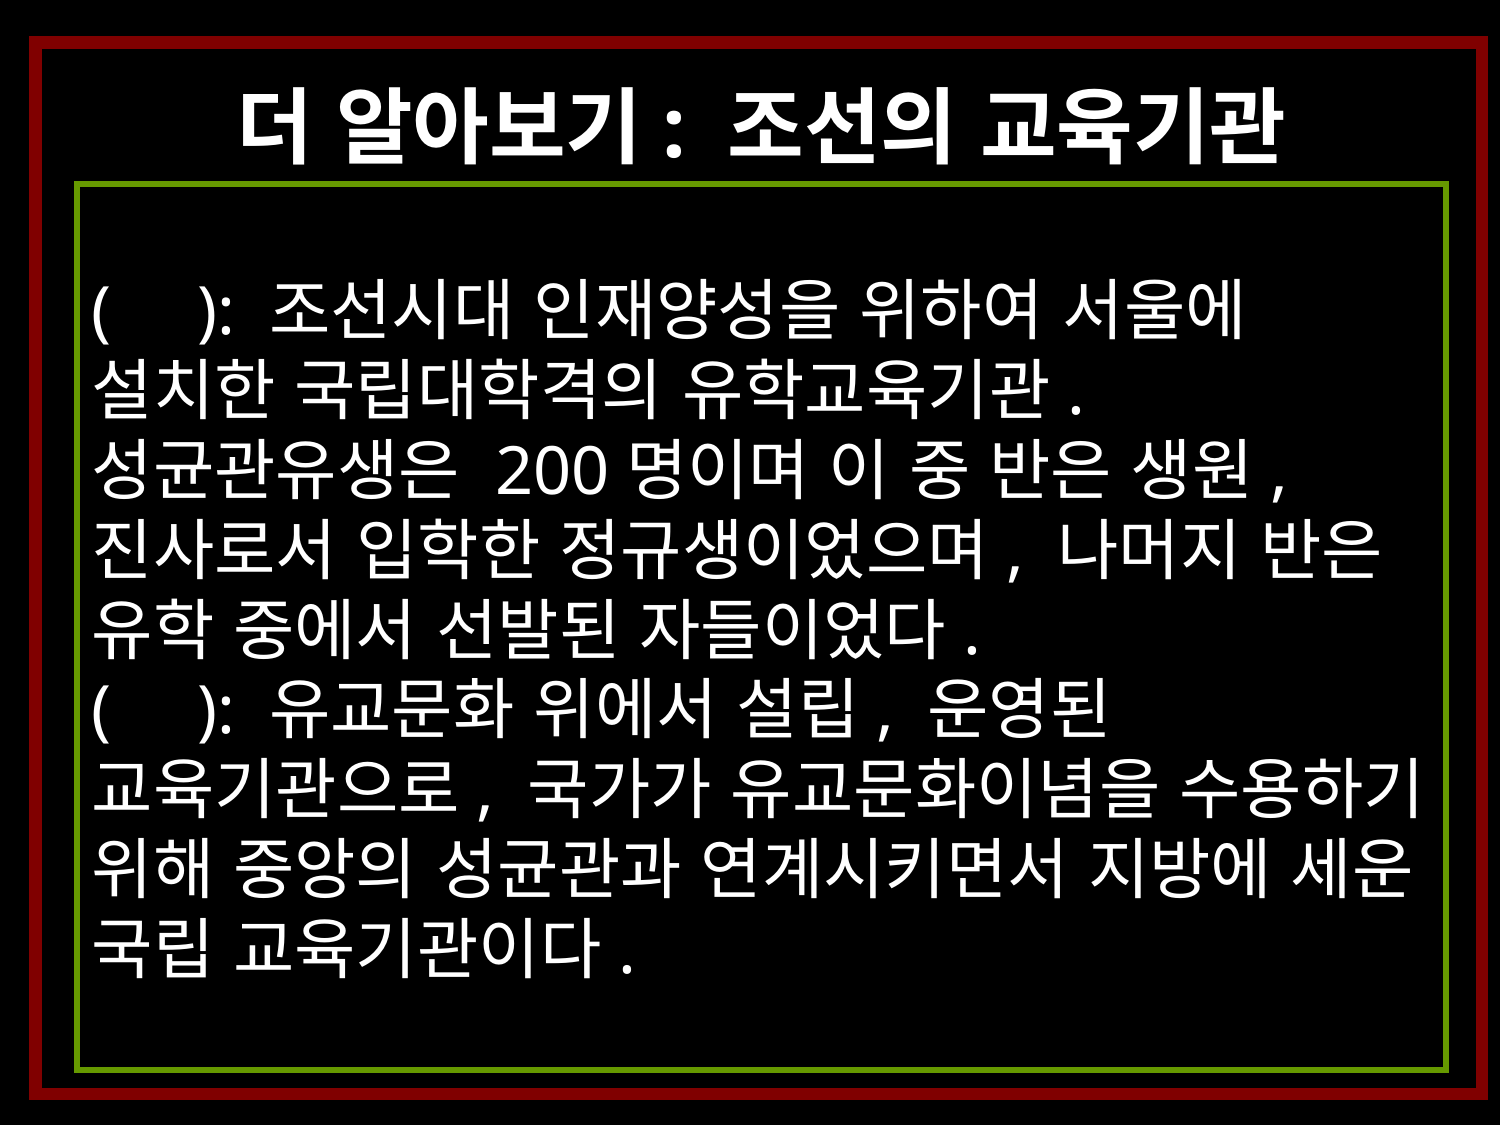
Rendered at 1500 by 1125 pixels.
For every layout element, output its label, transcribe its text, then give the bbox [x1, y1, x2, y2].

text_box [0, 0, 1500, 75]
text_box ( ): 조선시대 인재양성을 위하여 서울에 설치한 국립대학격의 유학교육기관. 성균관유생은 200명이며 이 중 반은 생원, 진사로서 입학한 정규생이었으며, 나머지 반은 유학 중에서 선발된 자들이었다. ( ): 유교문화 위에서 설립, 운영된 교육기관으로, 국가가 유교문화이념을 수용하기 위해 중앙의 성균관과 연계시키면서 지방에 세운 국립 교육기관이다. [76, 184, 1447, 1071]
text_box 더 알아보기: 조선의 교육기관 [76, 75, 1447, 184]
